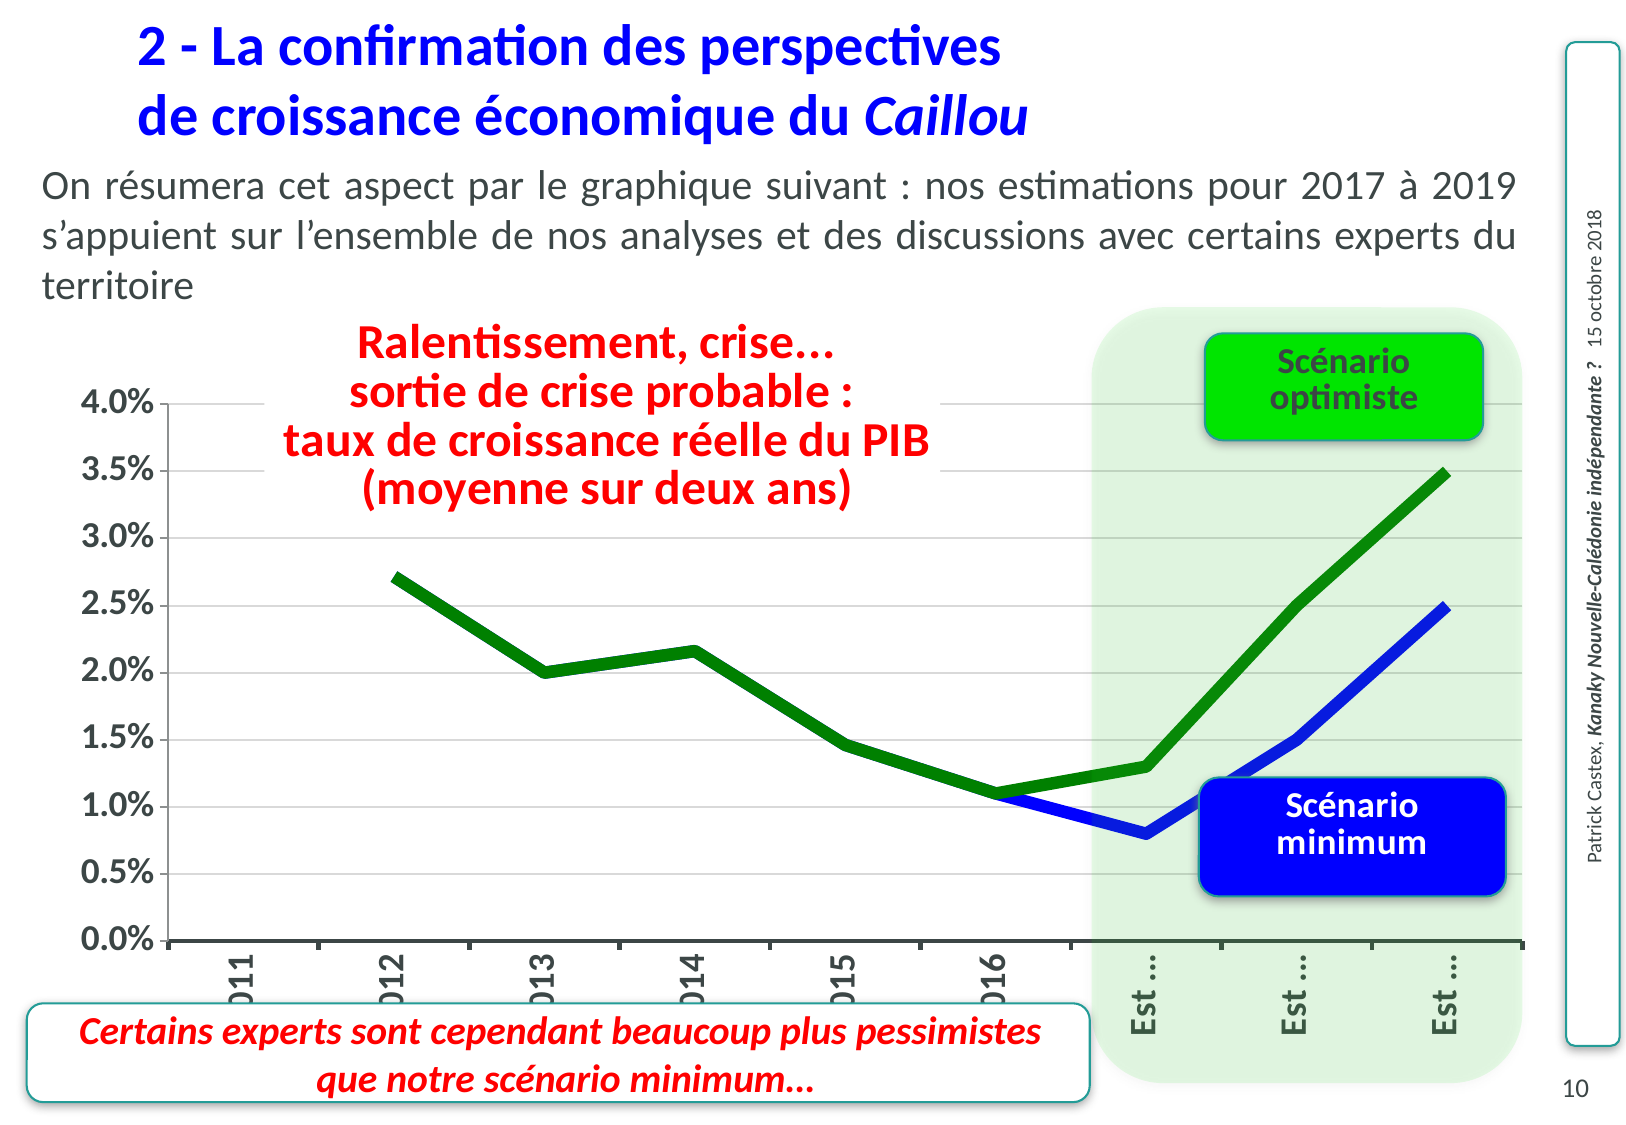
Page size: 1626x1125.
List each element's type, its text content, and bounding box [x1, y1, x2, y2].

text_box Certains experts sont cependant beaucoup plus pessimistes que notre scénario minimum… [25, 1002, 63, 1104]
title 2 - La confirmation des perspectives de croissance économique du Caillou [123, 0, 1458, 150]
list On résumera cet aspect par le graphique suivant : nos estimations pour 2017 à 2019 s’appuient sur l’ensemble de nos analyses et des discussions avec certains experts du territoire [26, 150, 1533, 335]
chart [68, 300, 1534, 1098]
